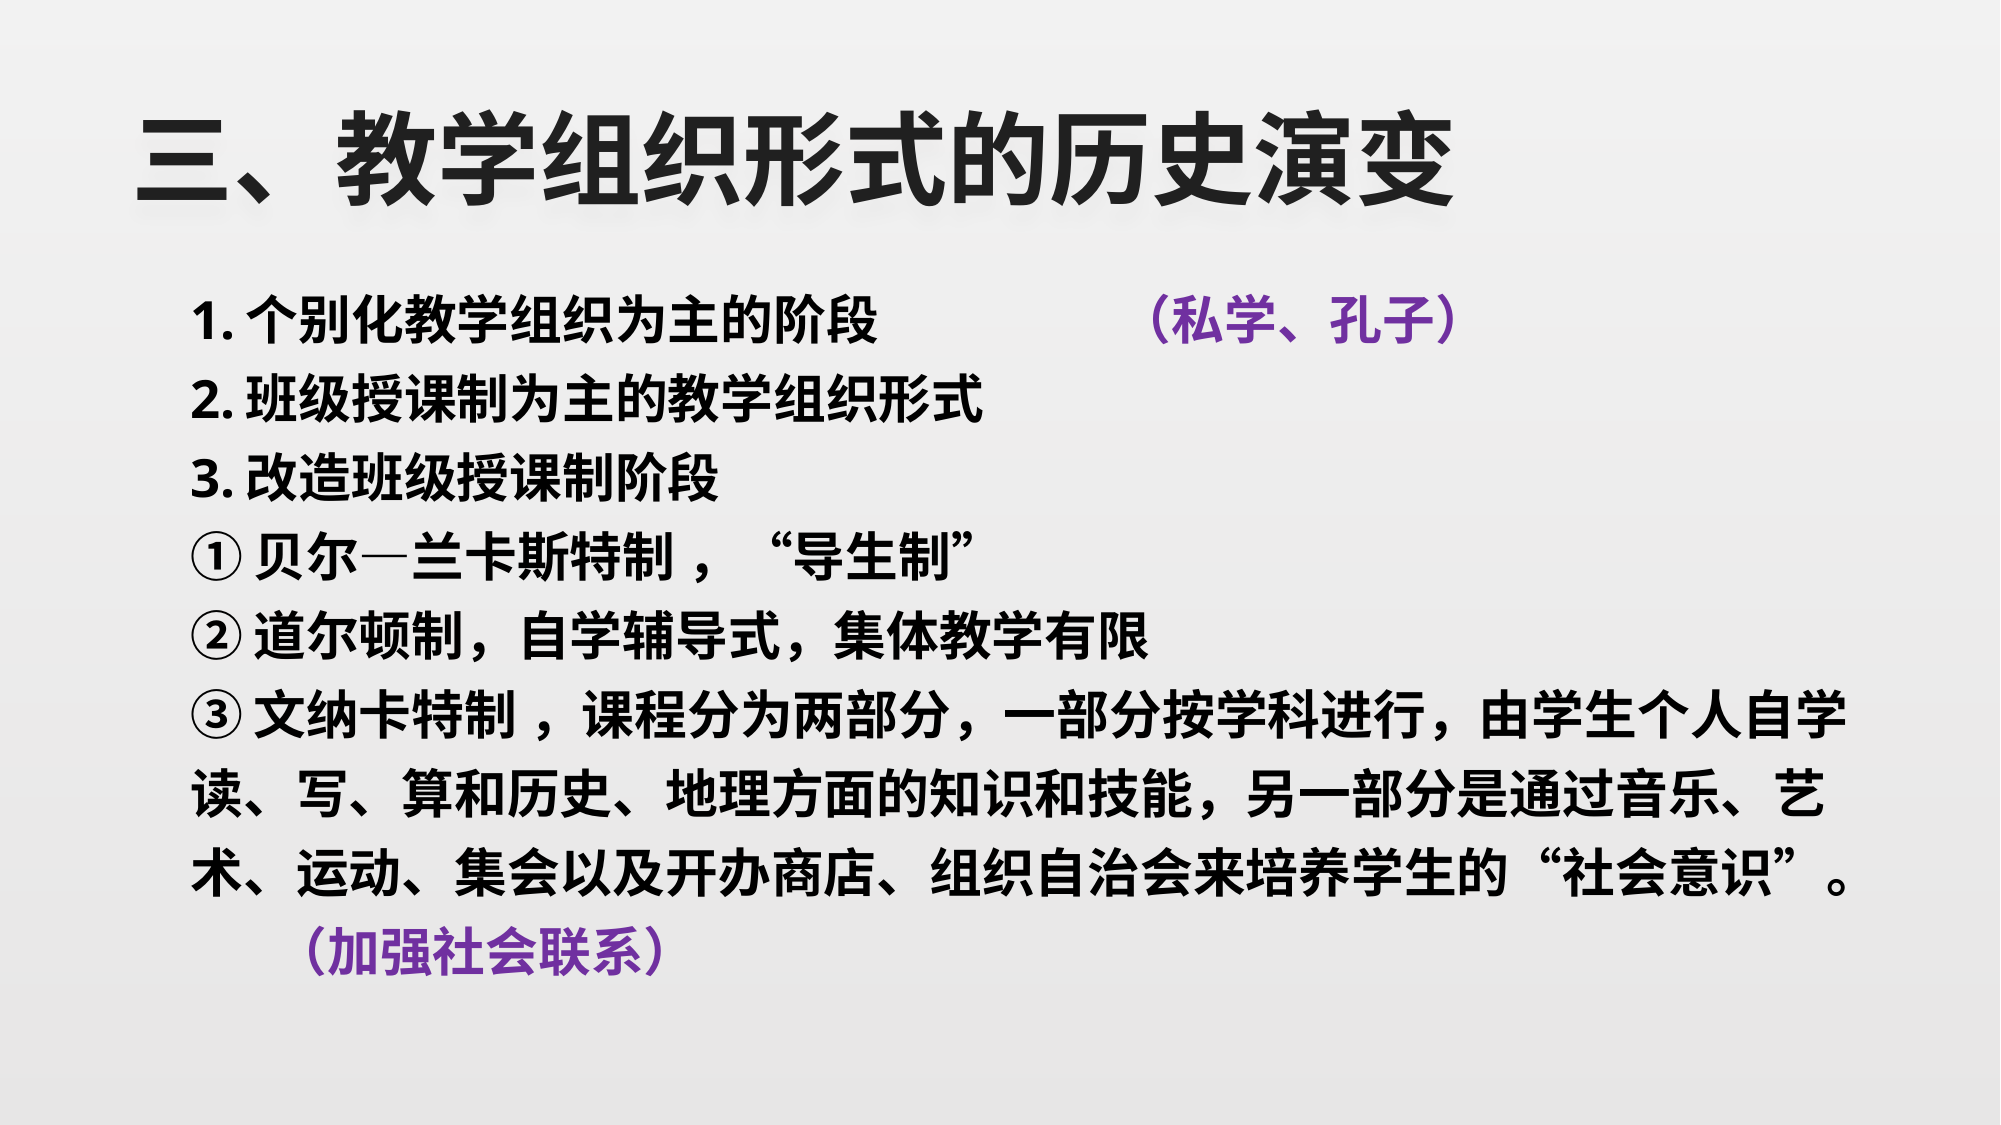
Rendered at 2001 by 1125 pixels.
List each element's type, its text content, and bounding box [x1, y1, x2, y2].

title 三、教学组织形式的历史演变 [111, 87, 1911, 241]
list 1.个别化教学组织为主的阶段 （私学、孔子） 2.班级授课制为主的教学组织形式 3.改造班级授课制阶段 ①贝尔—兰卡斯特制 ，“导生制” ②道尔顿制，自学辅导式，集体教学有限 ③文纳卡特制 ，课程分为两部分，一部分按学科进行，由学生个人自学读、写、算和历史、地理方面的知识和技能，另一部分是通过音乐、艺术、运动、集会以及开办商店、组织自治会来培养学生的“社会意识”。 （加强社会联系） [170, 261, 1886, 993]
